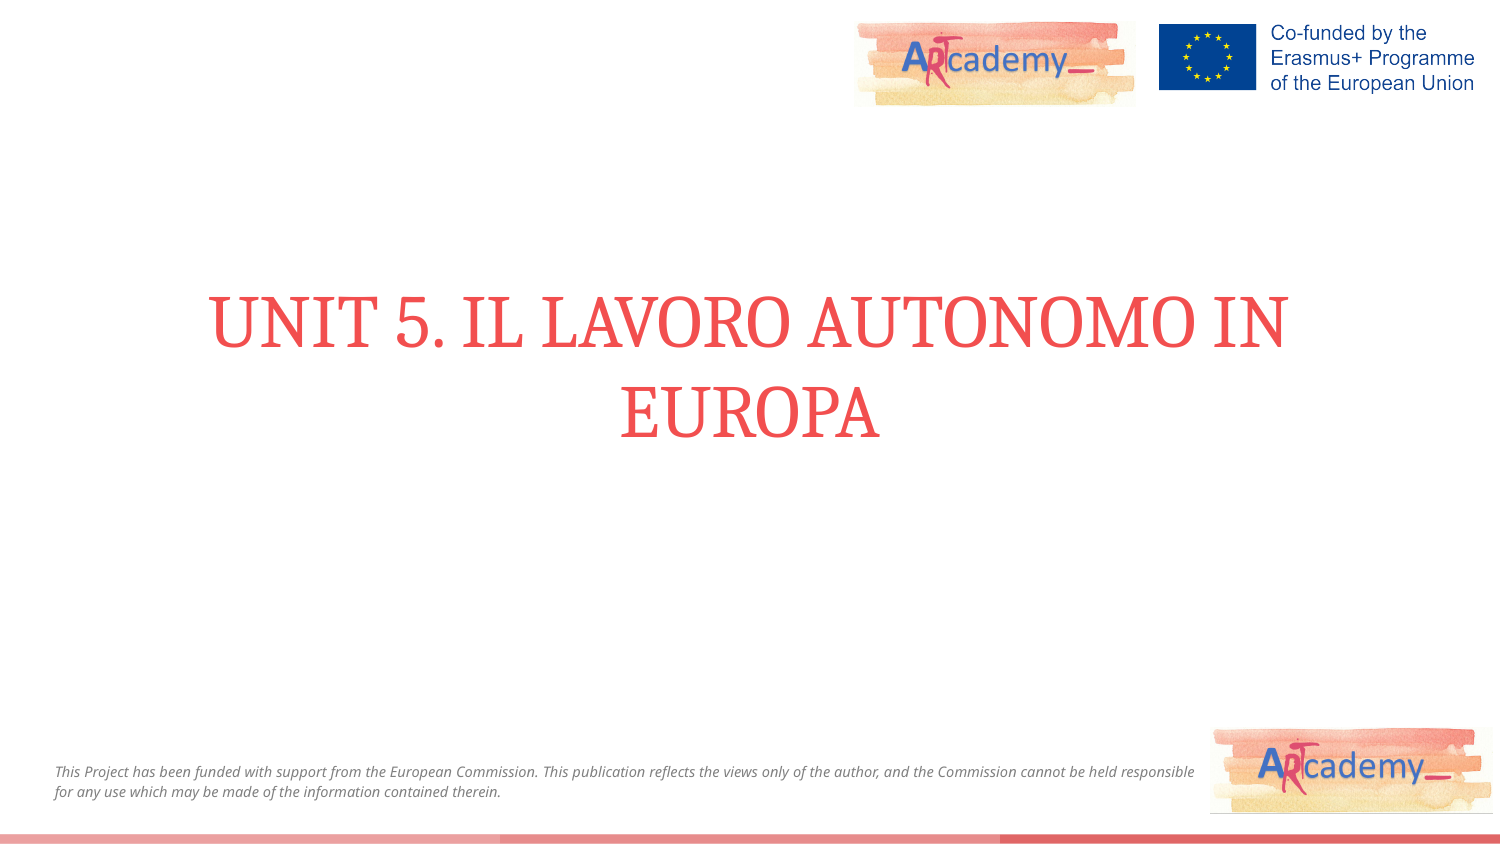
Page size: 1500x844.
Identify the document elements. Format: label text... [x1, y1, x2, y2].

picture [1158, 24, 1474, 94]
text_box This Project has been funded with support from the European Commission. This publication reflects the views only of the author, and the Commission cannot be held responsible for any use which may be made of the information contained therein. [39, 754, 1205, 799]
title UNIT 5. IL LAVORO AUTONOMO IN EUROPA [164, 259, 1336, 468]
picture [1210, 709, 1493, 844]
picture [854, 2, 1137, 138]
